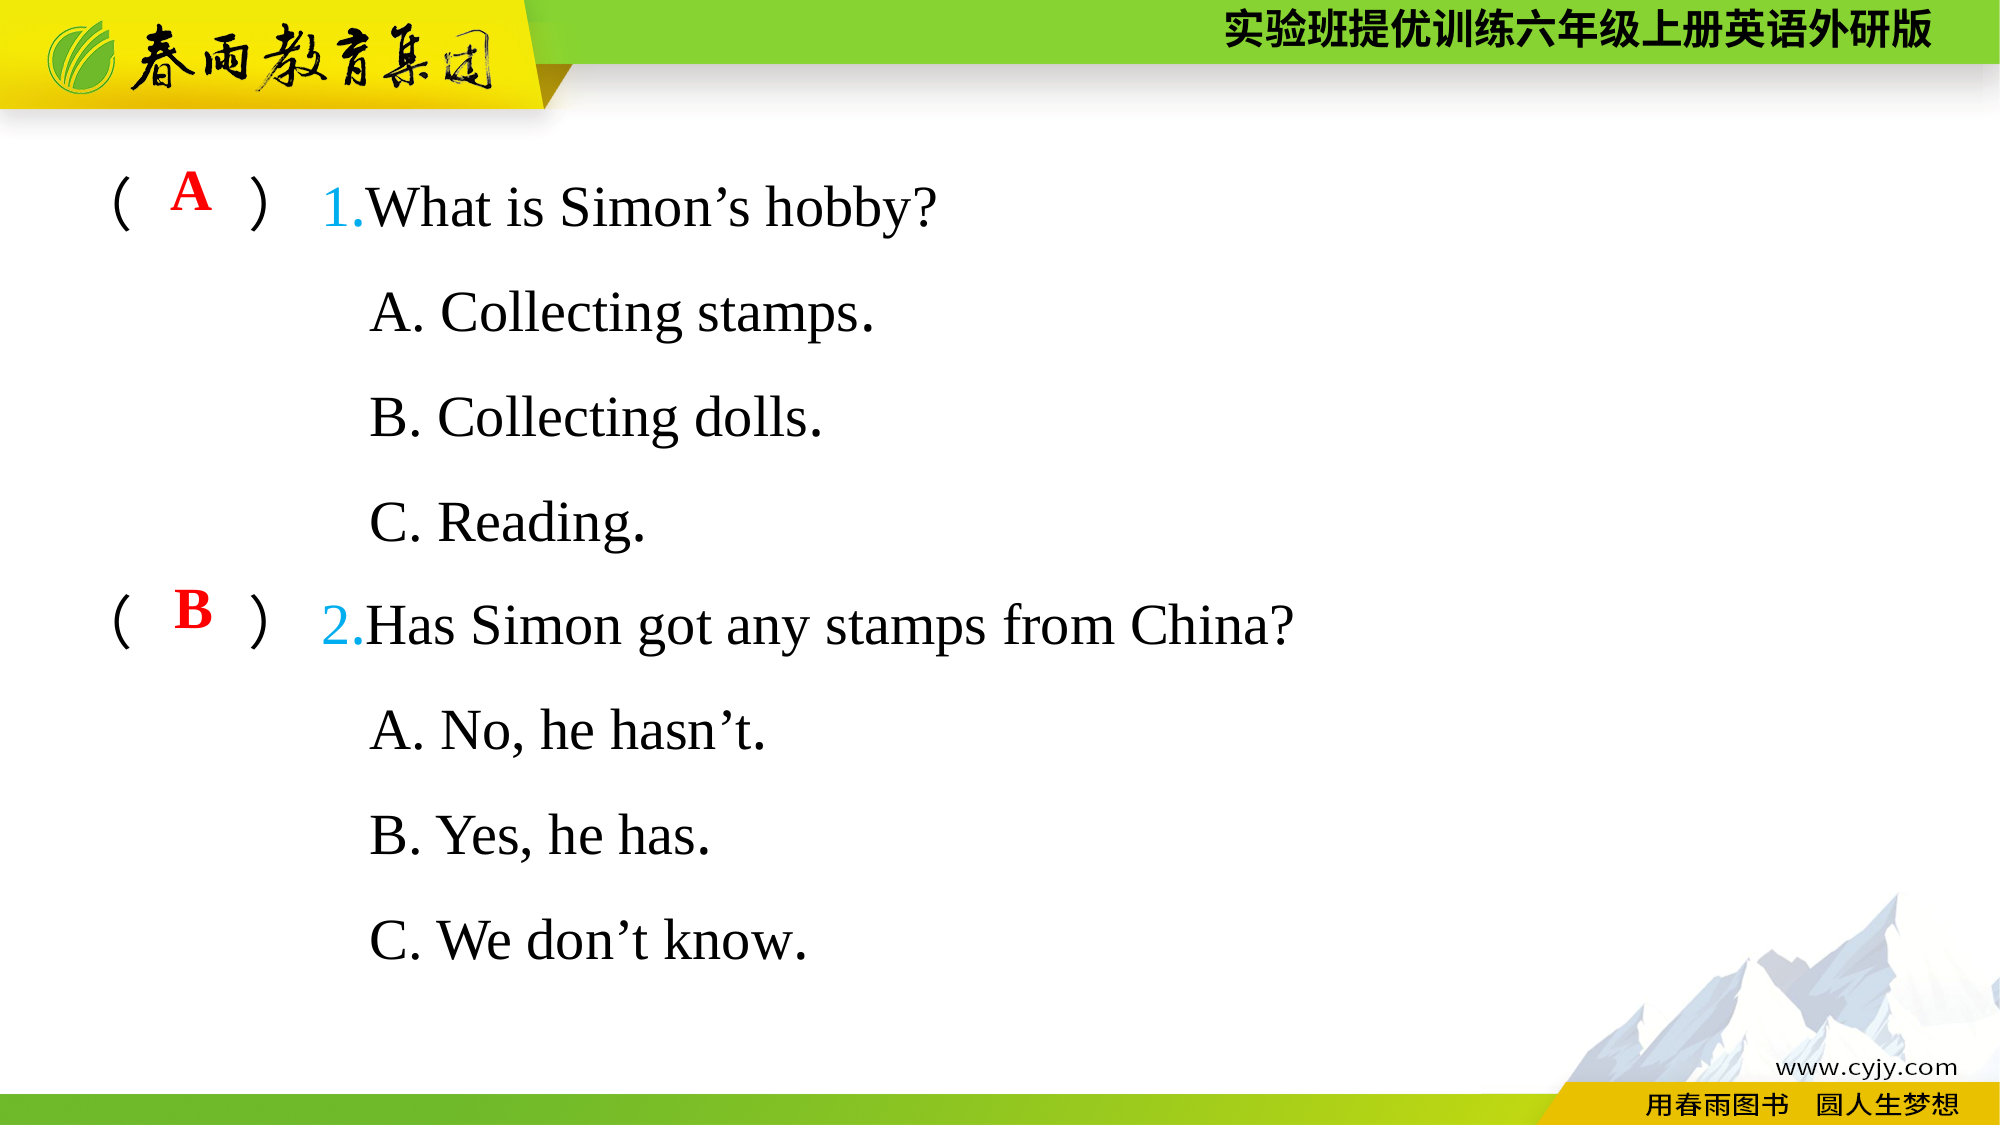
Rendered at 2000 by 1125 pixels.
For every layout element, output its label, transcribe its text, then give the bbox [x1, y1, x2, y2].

text_box （ ）2.Has Simon got any stamps from China? A. No, he hasn’t. B. Yes, he has. C. We don’t know. [59, 543, 1944, 979]
text_box B [160, 563, 229, 649]
list （ ）1.What is Simon’s hobby? A. Collecting stamps. B. Collecting dolls. C. Reading. [59, 125, 1944, 543]
text_box A [156, 145, 228, 230]
picture [0, 0, 2000, 1125]
